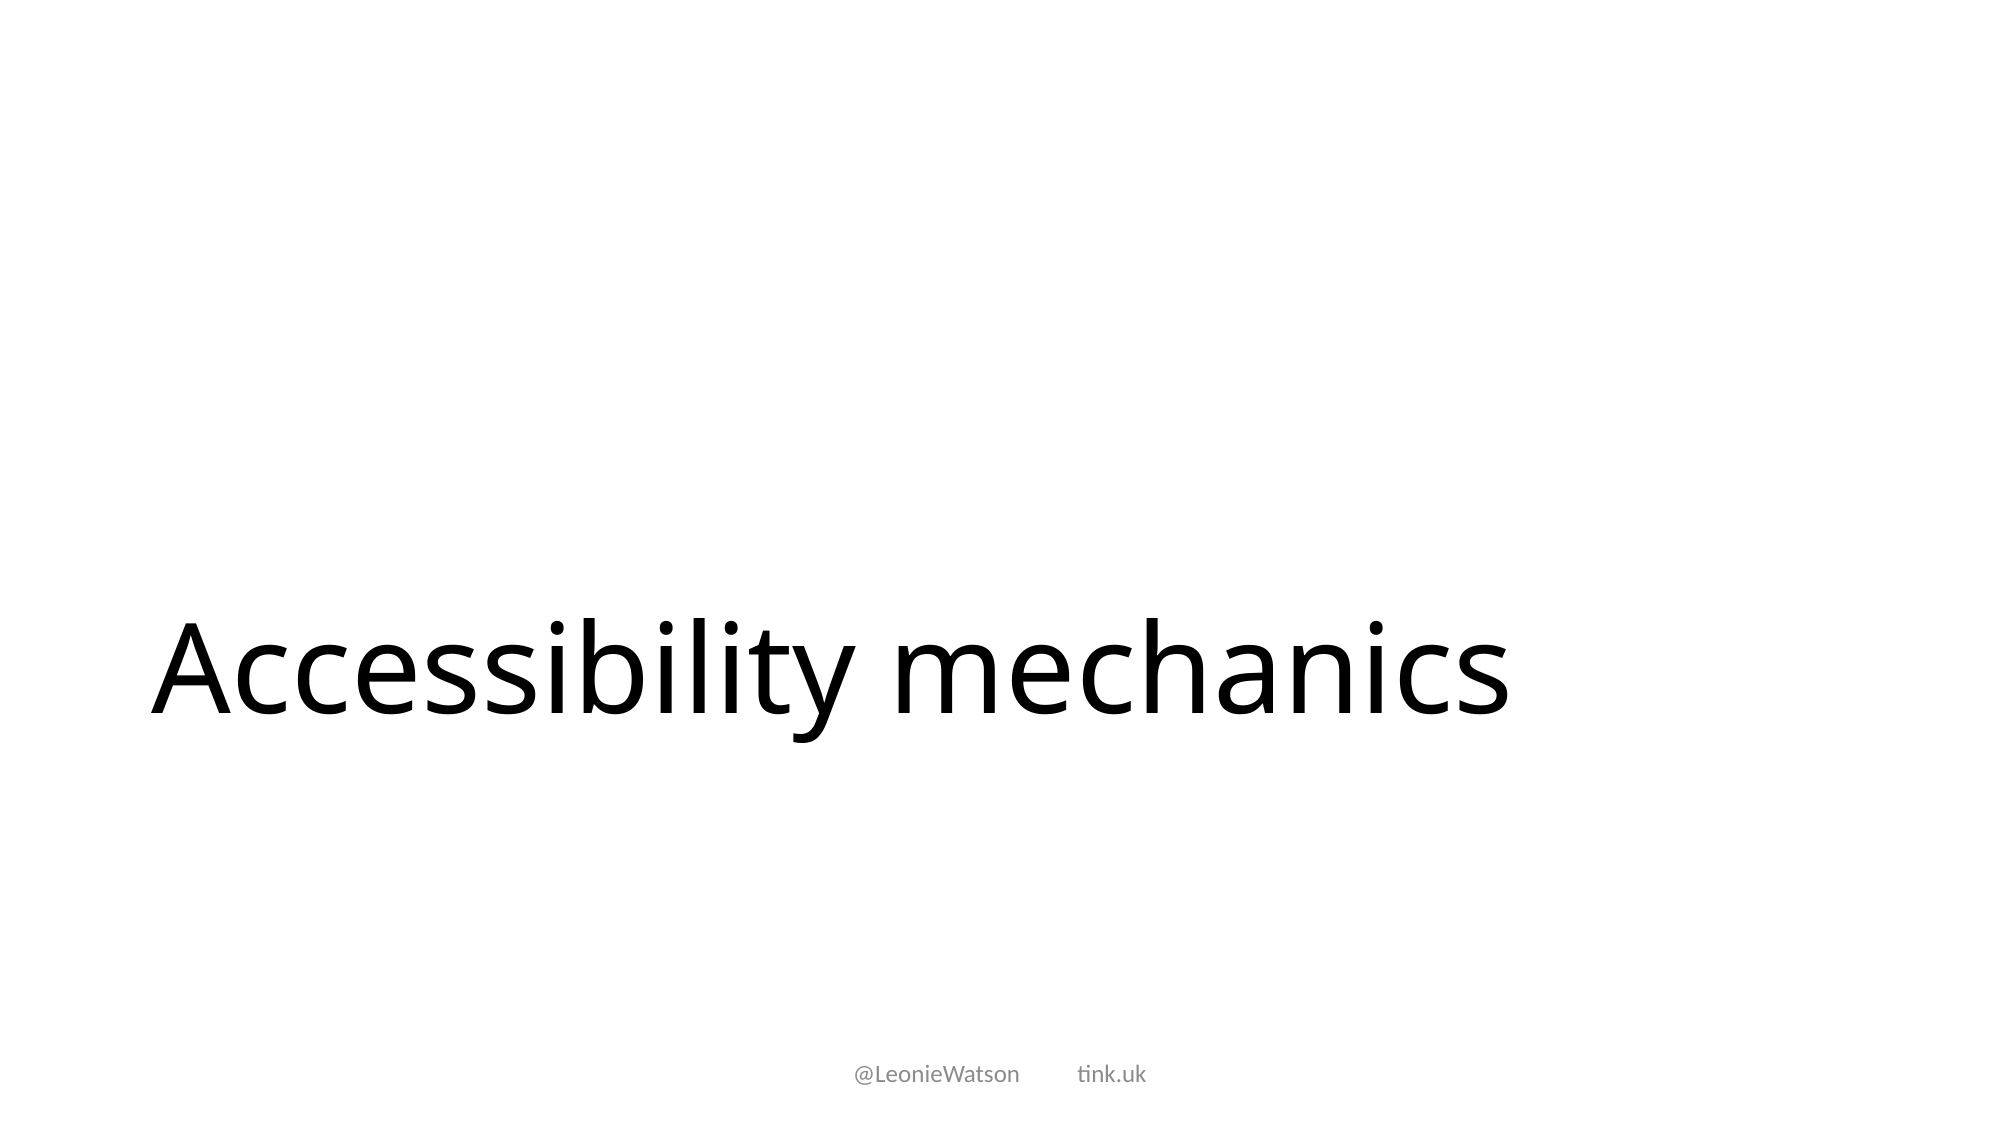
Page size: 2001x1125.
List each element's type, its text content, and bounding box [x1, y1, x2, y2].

title Accessibility mechanics [136, 280, 1862, 749]
footer @LeonieWatson tink.uk [662, 1042, 1338, 1103]
